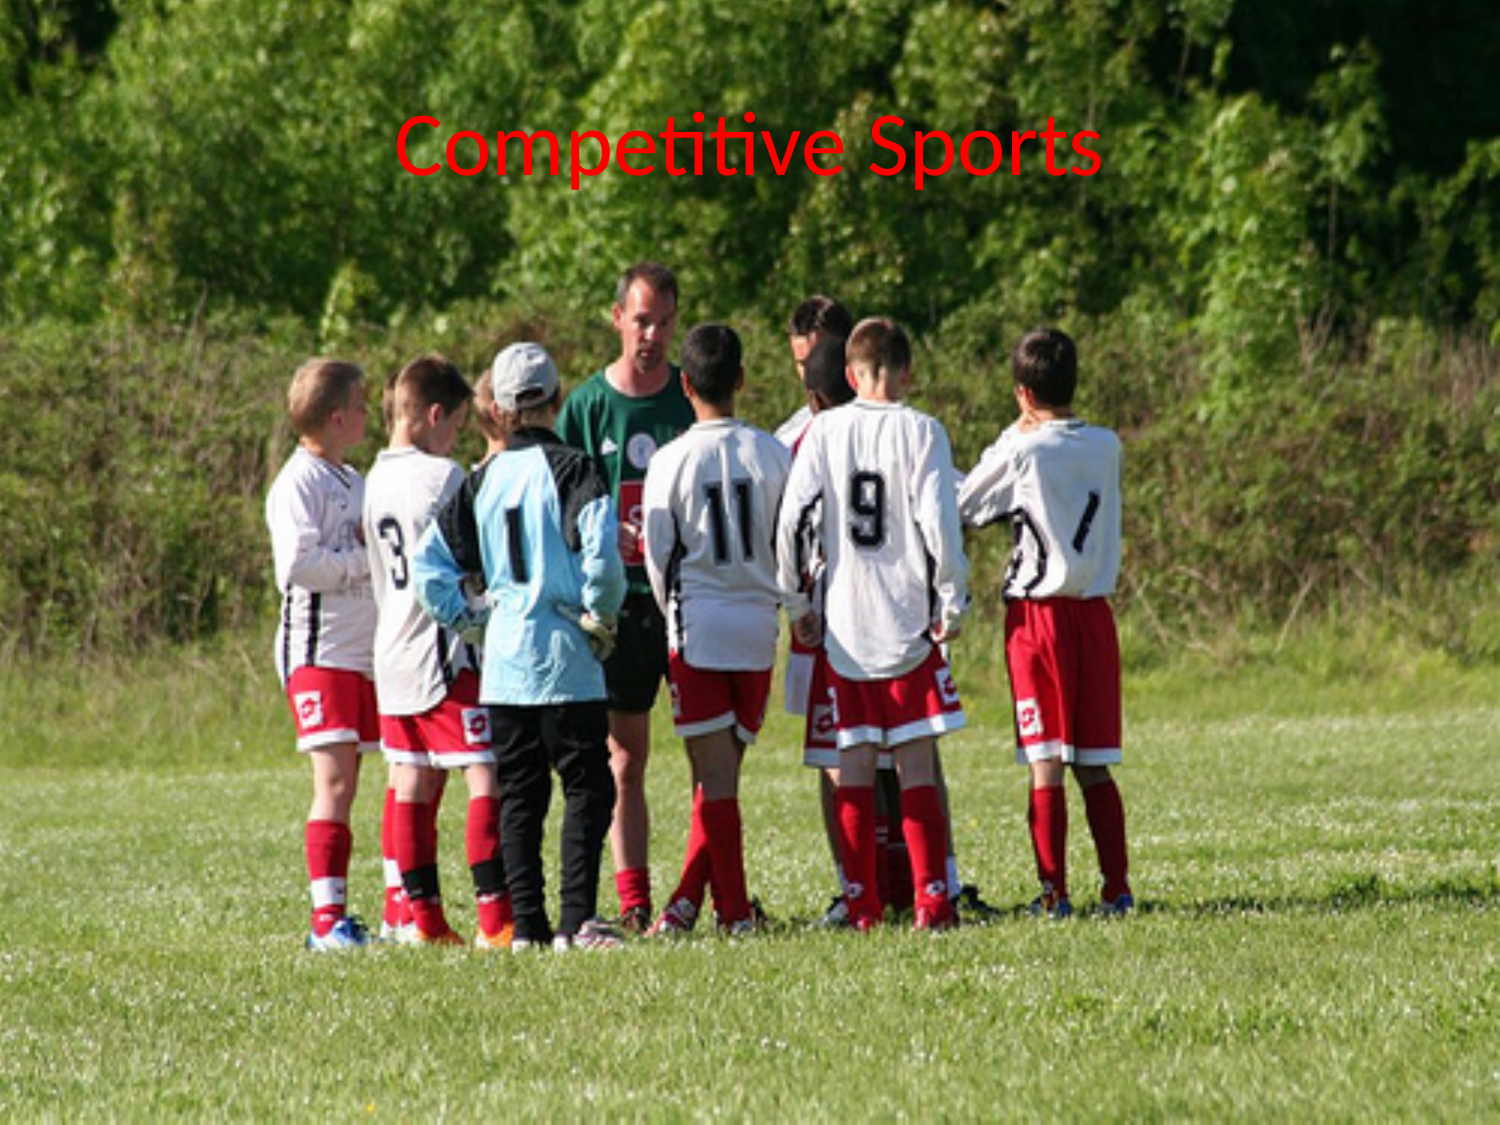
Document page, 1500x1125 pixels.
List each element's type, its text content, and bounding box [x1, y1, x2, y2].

title Competitive Sports [75, 45, 1425, 233]
picture [0, 0, 1500, 1125]
